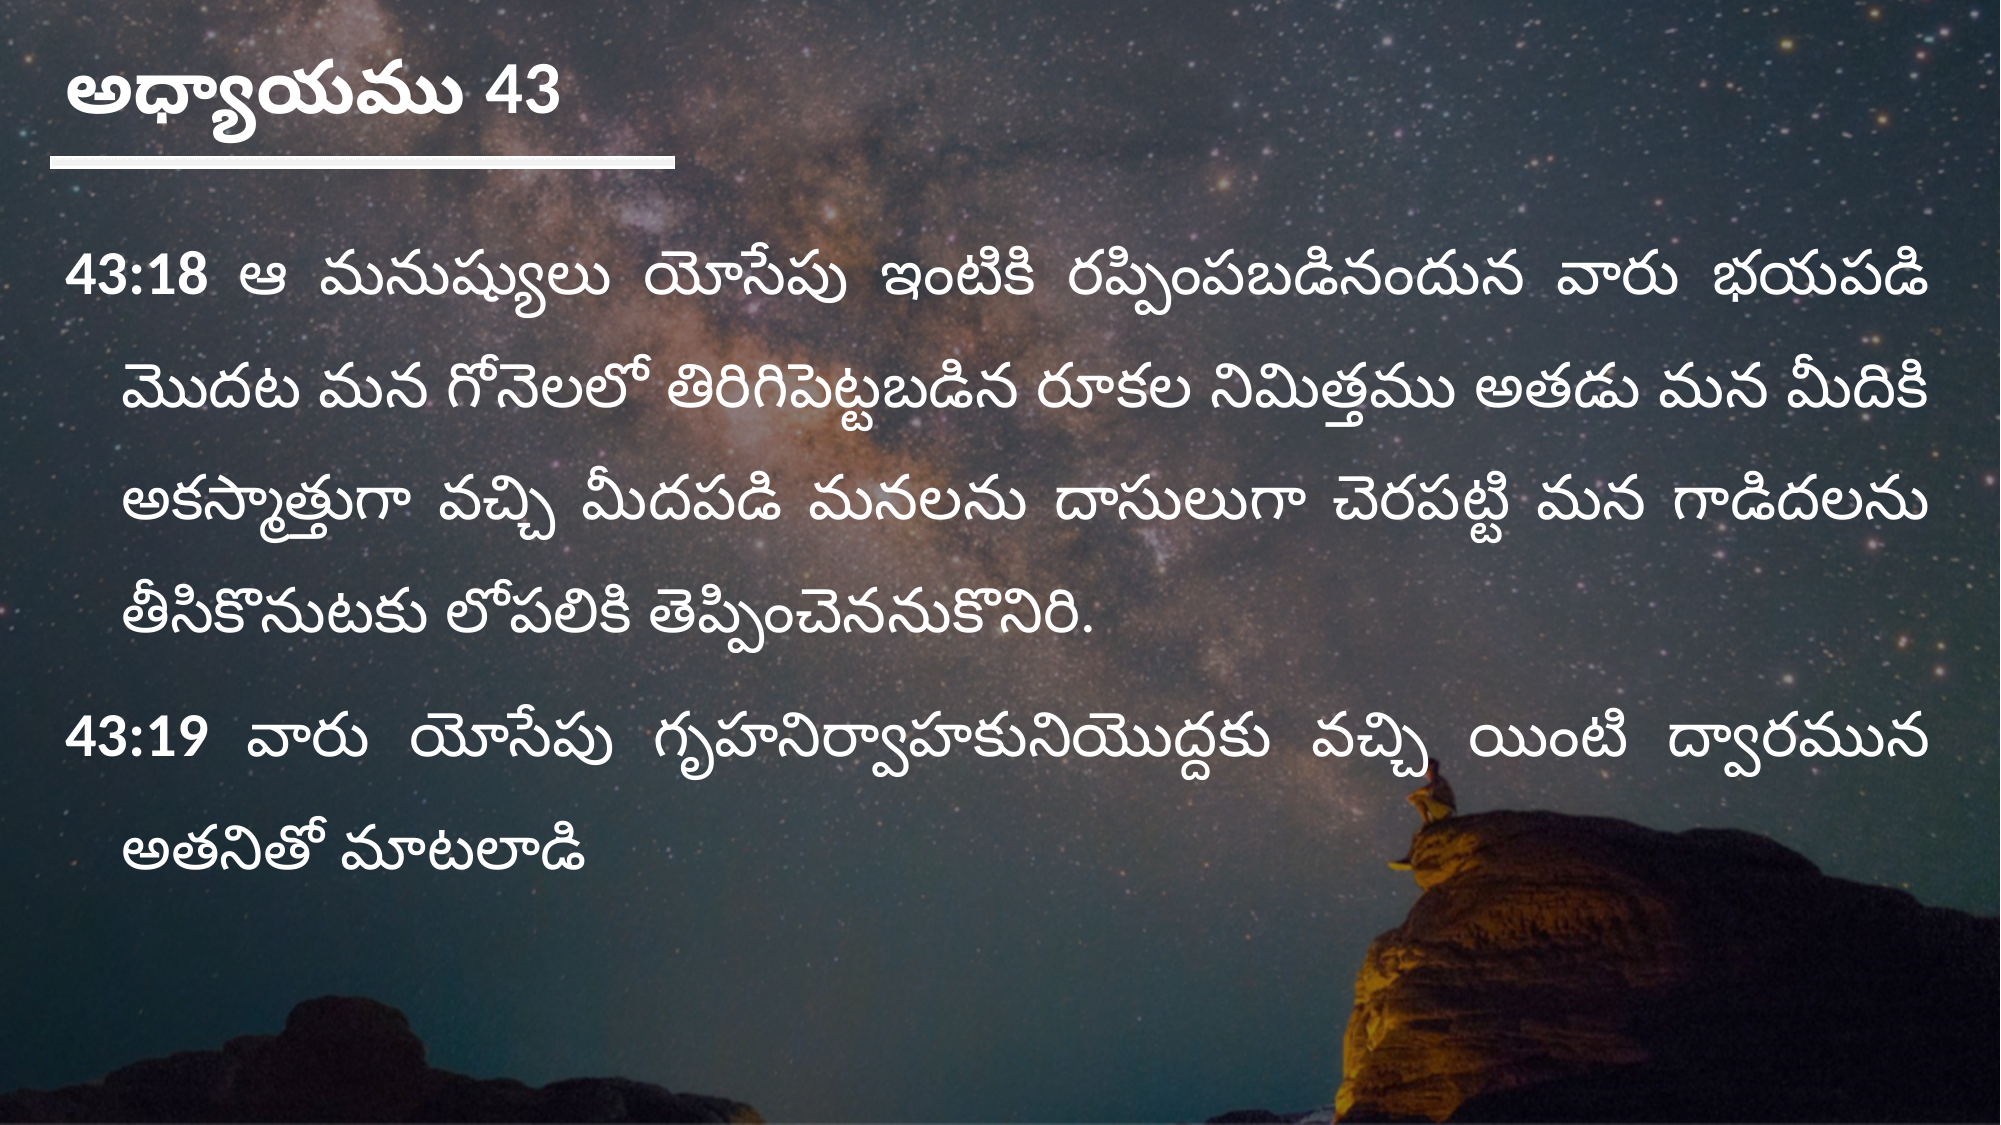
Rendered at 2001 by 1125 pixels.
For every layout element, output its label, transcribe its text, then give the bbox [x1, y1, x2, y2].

list 43:18 ఆ మనుష్యులు యోసేపు ఇంటికి రప్పింపబడినందున వారు భయపడి మొదట మన గోనెలలో తిరిగిపెట్టబడిన రూకల నిమిత్తము అతడు మన మీదికి అకస్మాత్తుగా వచ్చి మీదపడి మనలను దాసులుగా చెరపట్టి మన గాడిదలను తీసికొనుటకు లోపలికి తెప్పించెననుకొనిరి. 43:19 వారు యోసేపు గృహనిర్వాహకునియొద్దకు వచ్చి యింటి ద్వారమున అతనితో మాటలాడి [50, 187, 1946, 1063]
title అధ్యాయము 43 [50, 0, 1925, 167]
picture [0, 0, 2000, 1125]
